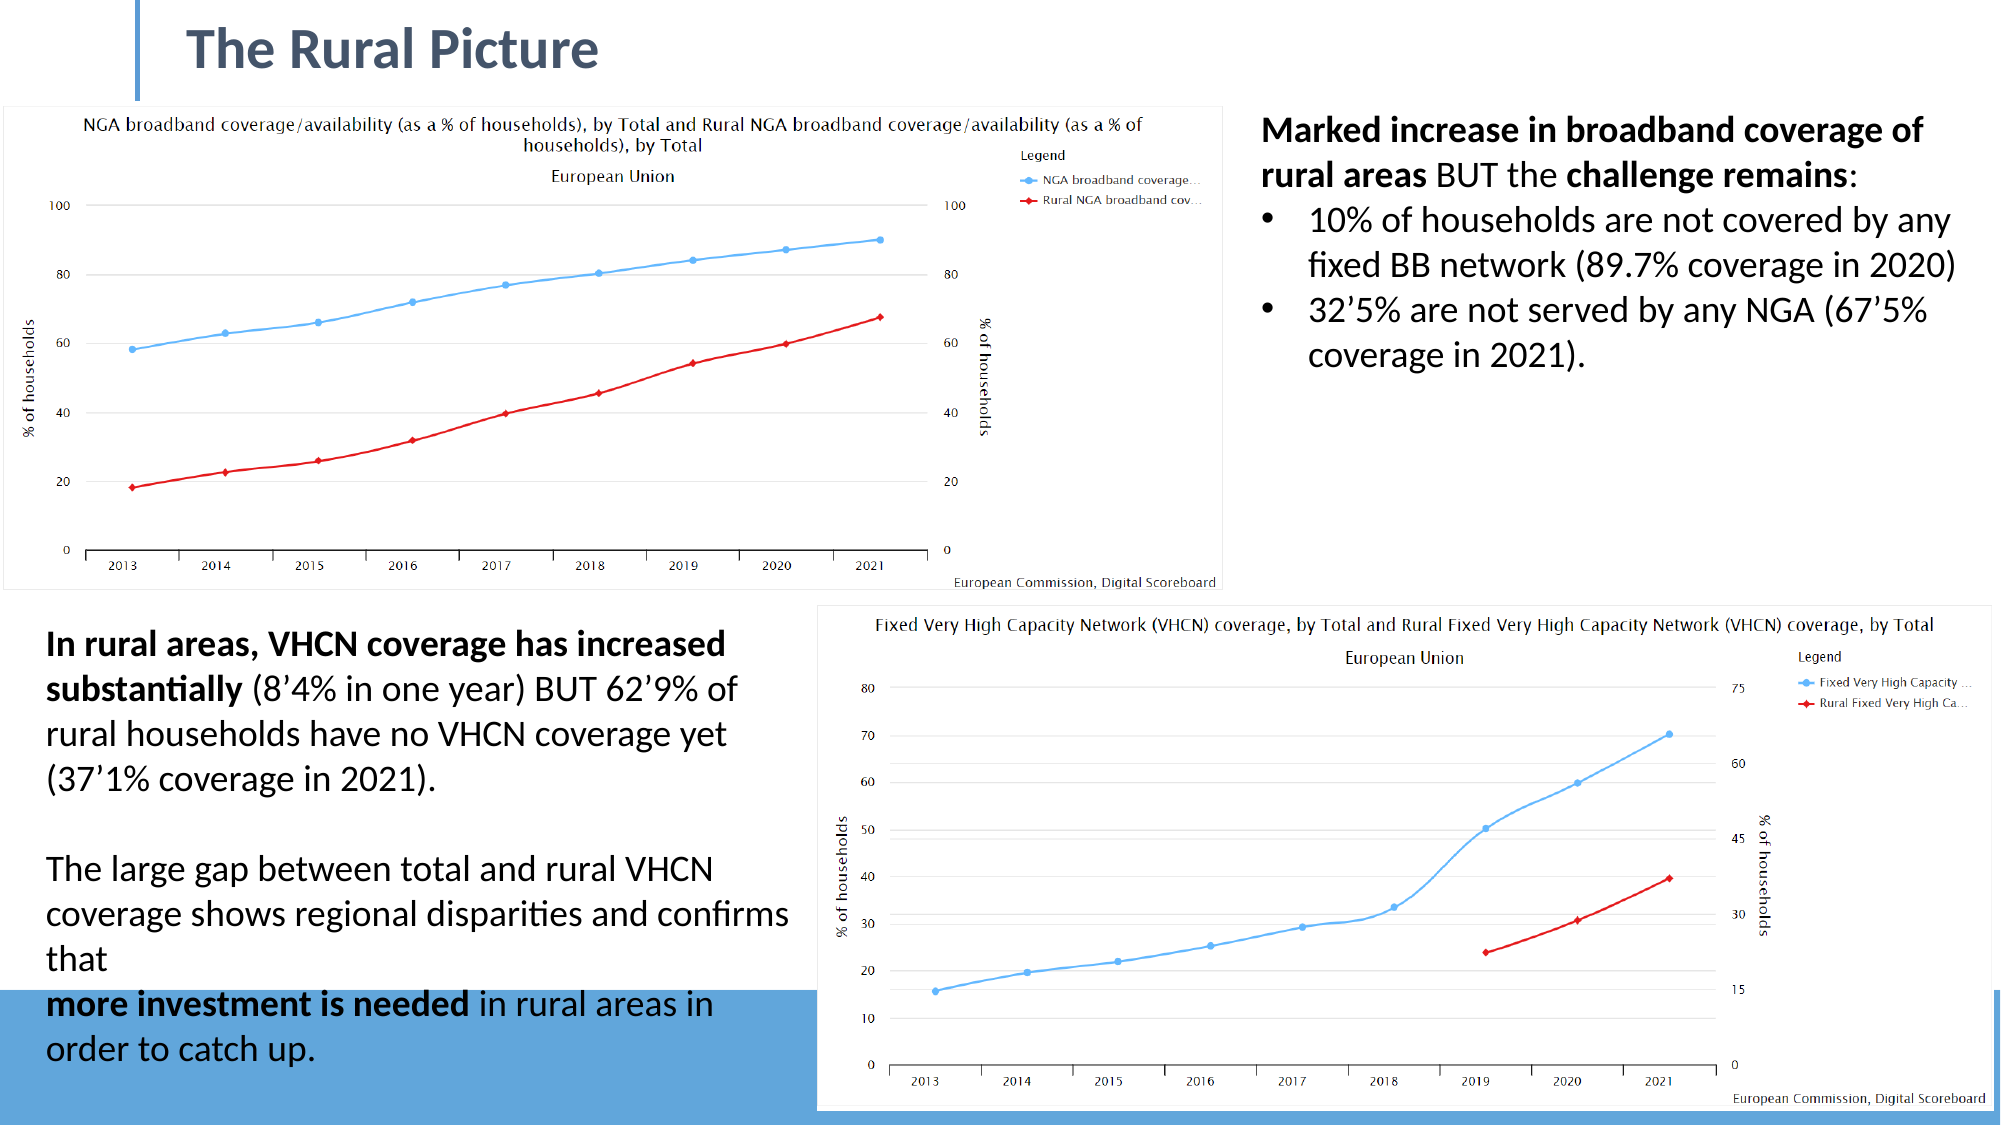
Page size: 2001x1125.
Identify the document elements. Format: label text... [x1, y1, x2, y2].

text_box In rural areas, VHCN coverage has increased substantially (8’4% in one year) BUT 62’9% of rural households have no VHCN coverage yet (37’1% coverage in 2021). The large gap between total and rural VHCN coverage shows regional disparities and confirms that more investment is needed in rural areas in order to catch up. [31, 611, 813, 1077]
picture [0, 0, 2001, 1125]
text_box Marked increase in broadband coverage of rural areas BUT the challenge remains: 10% of households are not covered by any fixed BB network (89.7% coverage in 2020) 32’5% are not served by any NGA (67’5% coverage in 2021). [1246, 96, 2000, 383]
text_box The Rural Picture [171, 2, 702, 88]
